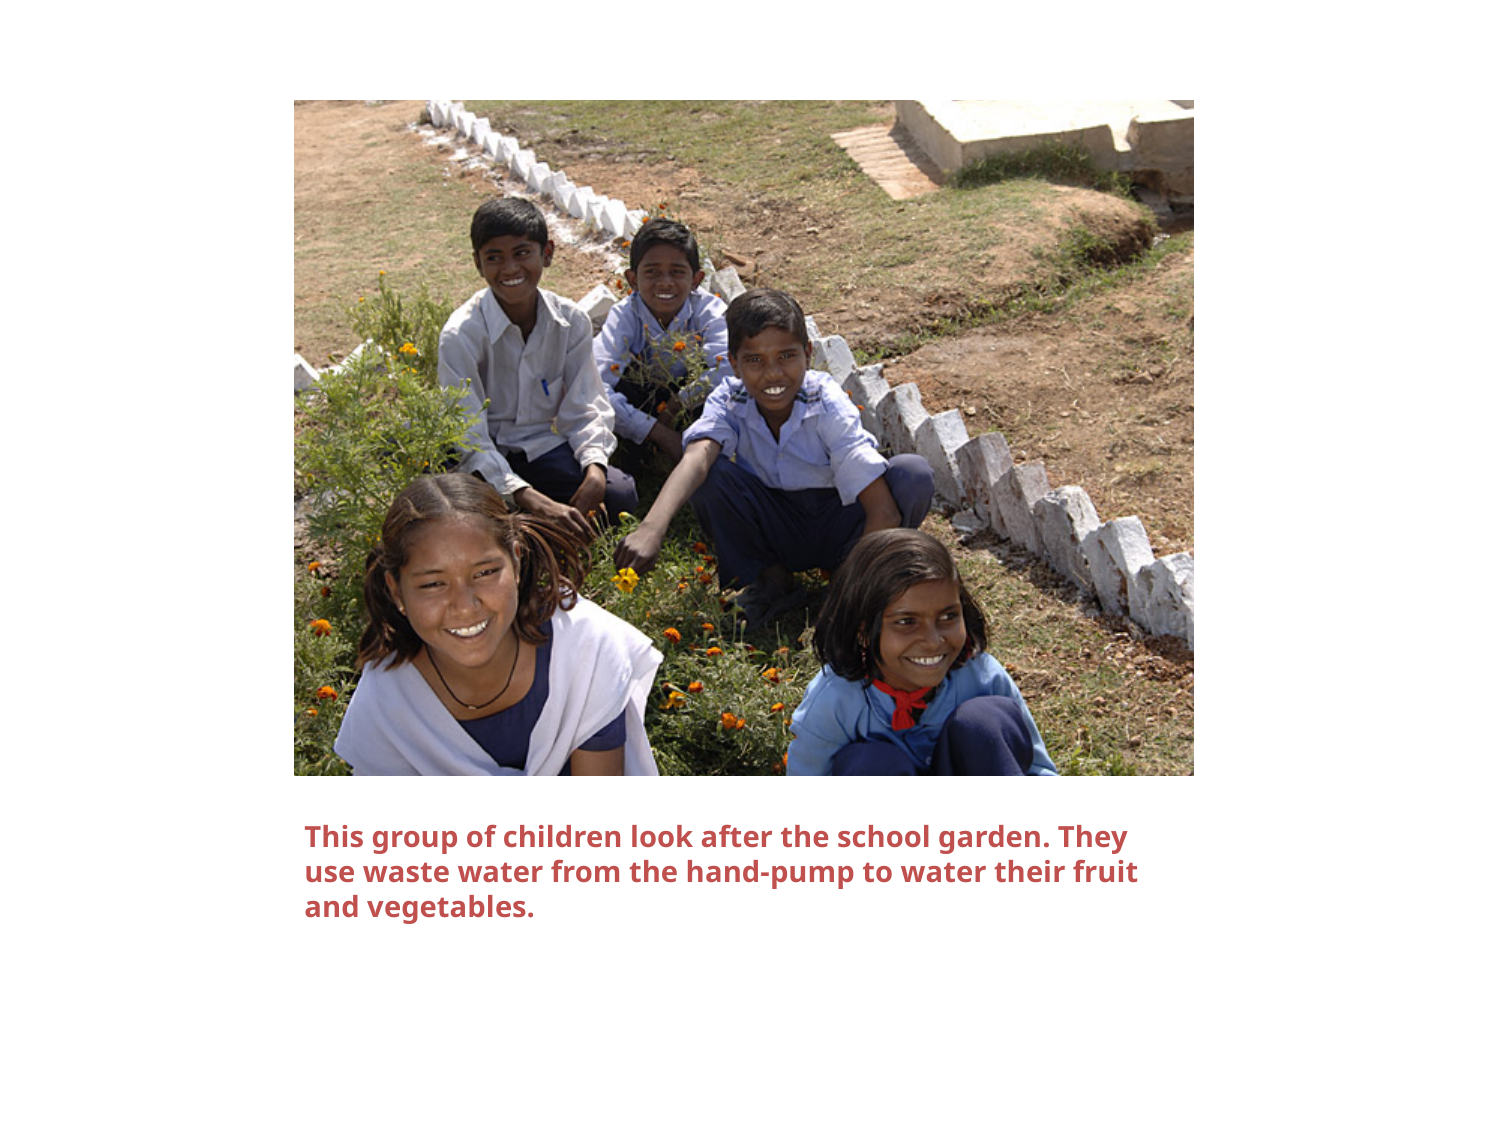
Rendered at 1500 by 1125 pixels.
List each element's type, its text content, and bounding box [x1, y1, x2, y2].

list This group of children look after the school garden. They use waste water from the hand-pump to water their fruit and vegetables. [289, 810, 1190, 943]
picture [293, 100, 1195, 776]
